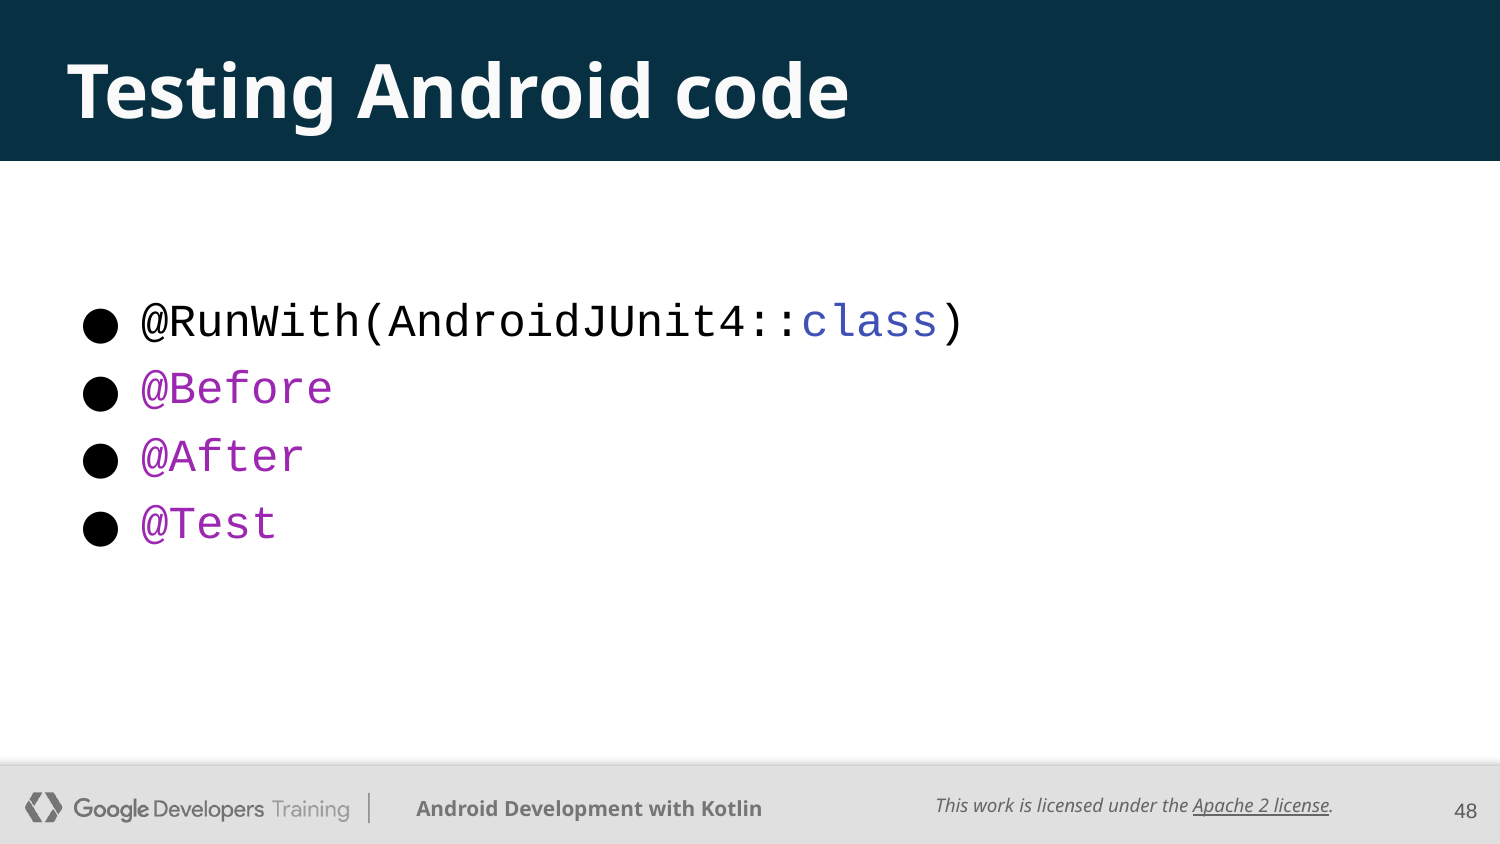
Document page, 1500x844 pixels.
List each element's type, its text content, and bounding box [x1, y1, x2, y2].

title Testing Android code [51, 28, 1449, 122]
picture [0, 161, 1500, 844]
list @RunWith(AndroidJUnit4::class) @Before @After @Test [51, 275, 1449, 641]
slide_number ‹#› [1402, 777, 1493, 842]
